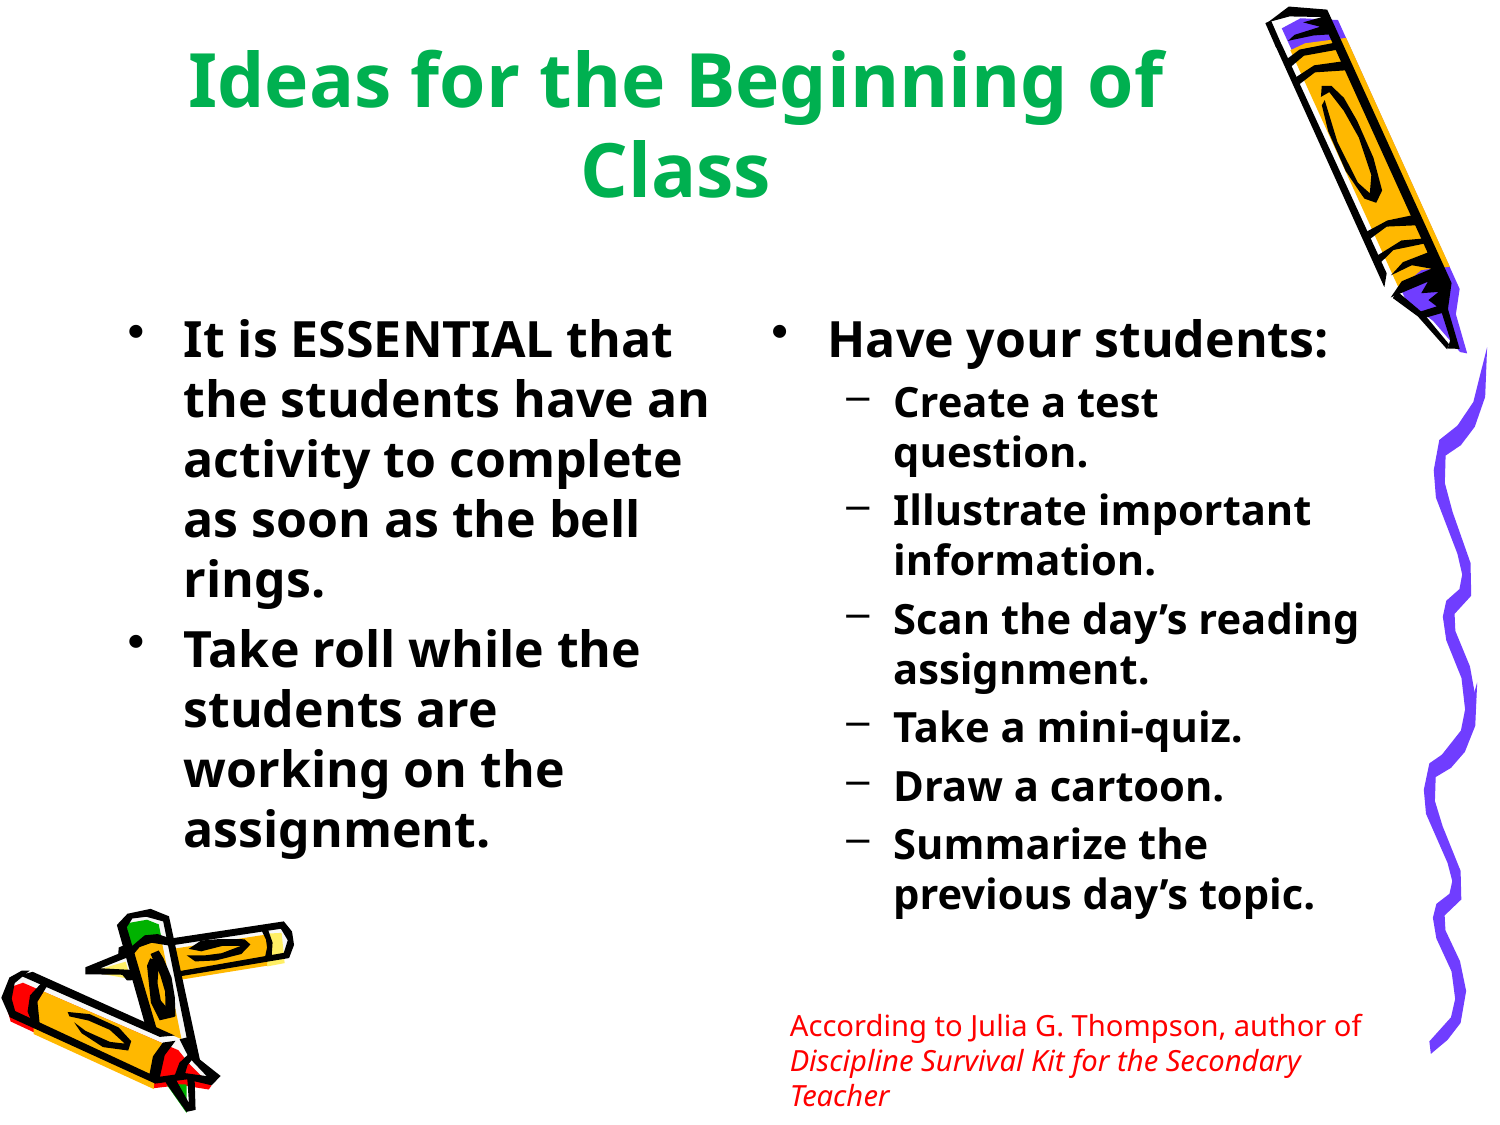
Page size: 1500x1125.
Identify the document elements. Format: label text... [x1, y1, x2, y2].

text_box According to Julia G. Thompson, author of Discipline Survival Kit for the Secondary Teacher [774, 999, 1413, 1120]
list It is ESSENTIAL that the students have an activity to complete as soon as the bell rings. Take roll while the students are working on the assignment. [112, 299, 732, 901]
list Have your students: Create a test question. Illustrate important information. Scan the day’s reading assignment. Take a mini-quiz. Draw a cartoon. Summarize the previous day’s topic. [755, 299, 1376, 976]
title Ideas for the Beginning of Class [112, 24, 1240, 288]
